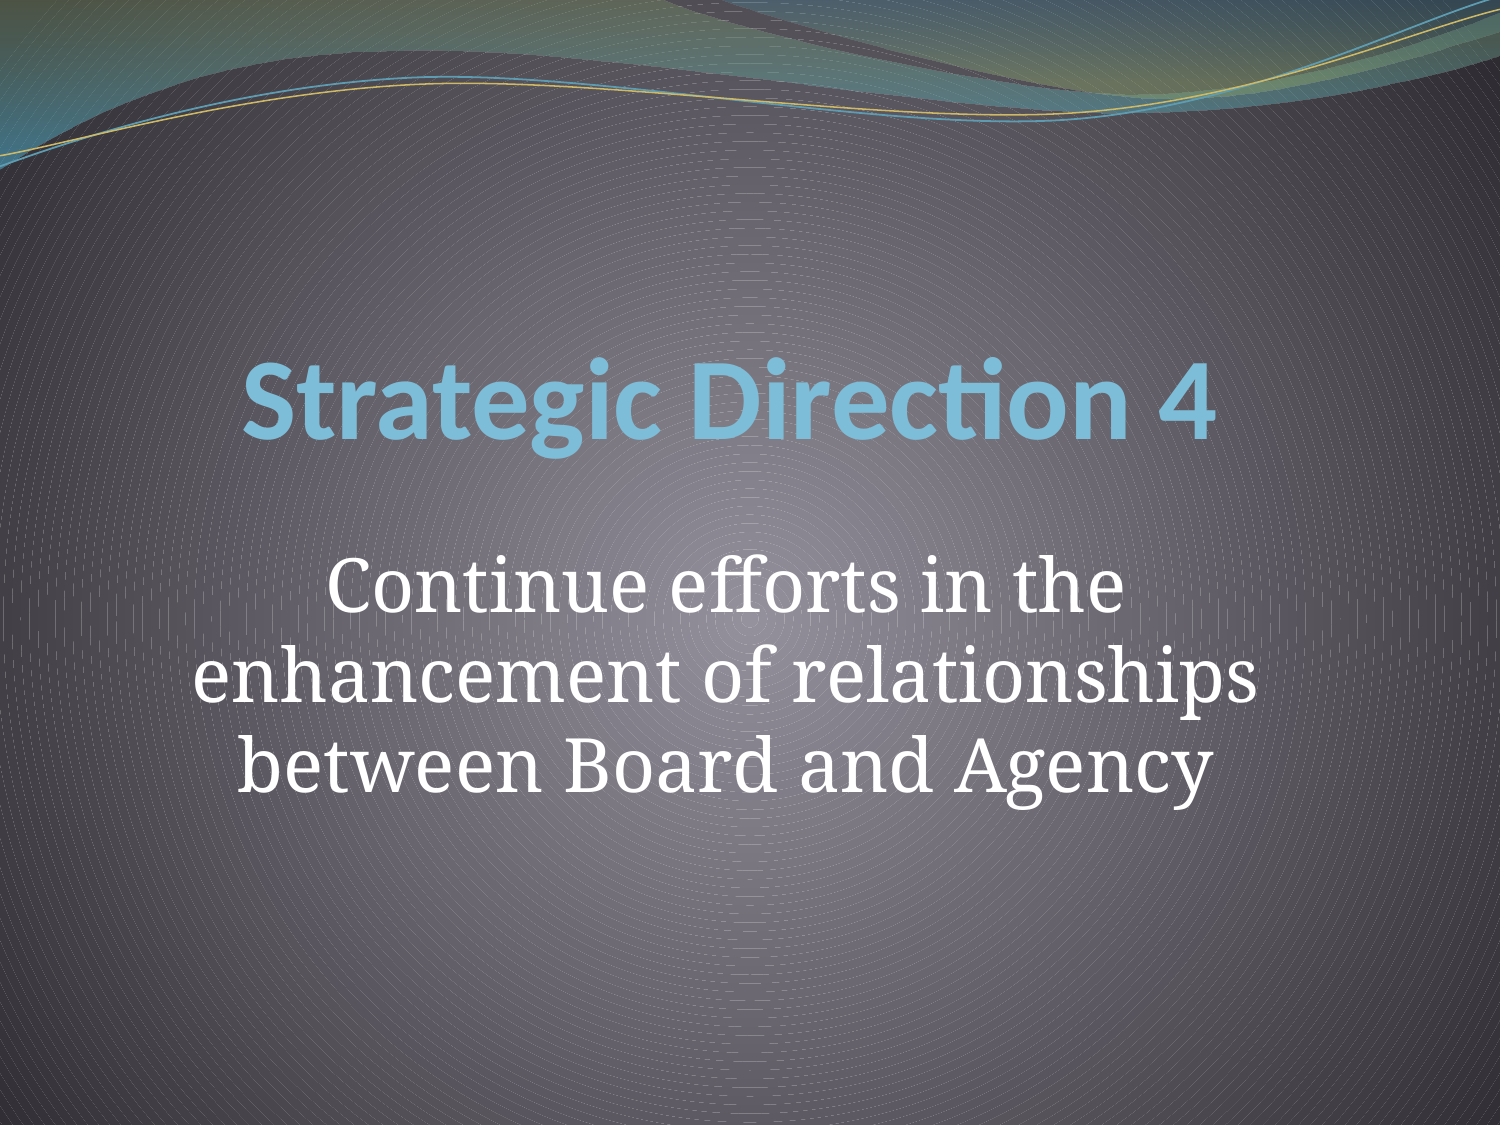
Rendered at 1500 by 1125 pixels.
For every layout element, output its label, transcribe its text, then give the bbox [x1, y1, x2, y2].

subtitle Continue efforts in the enhancement of relationships between Board and Agency [87, 529, 1376, 818]
title Strategic Direction 4 [87, 162, 1376, 463]
